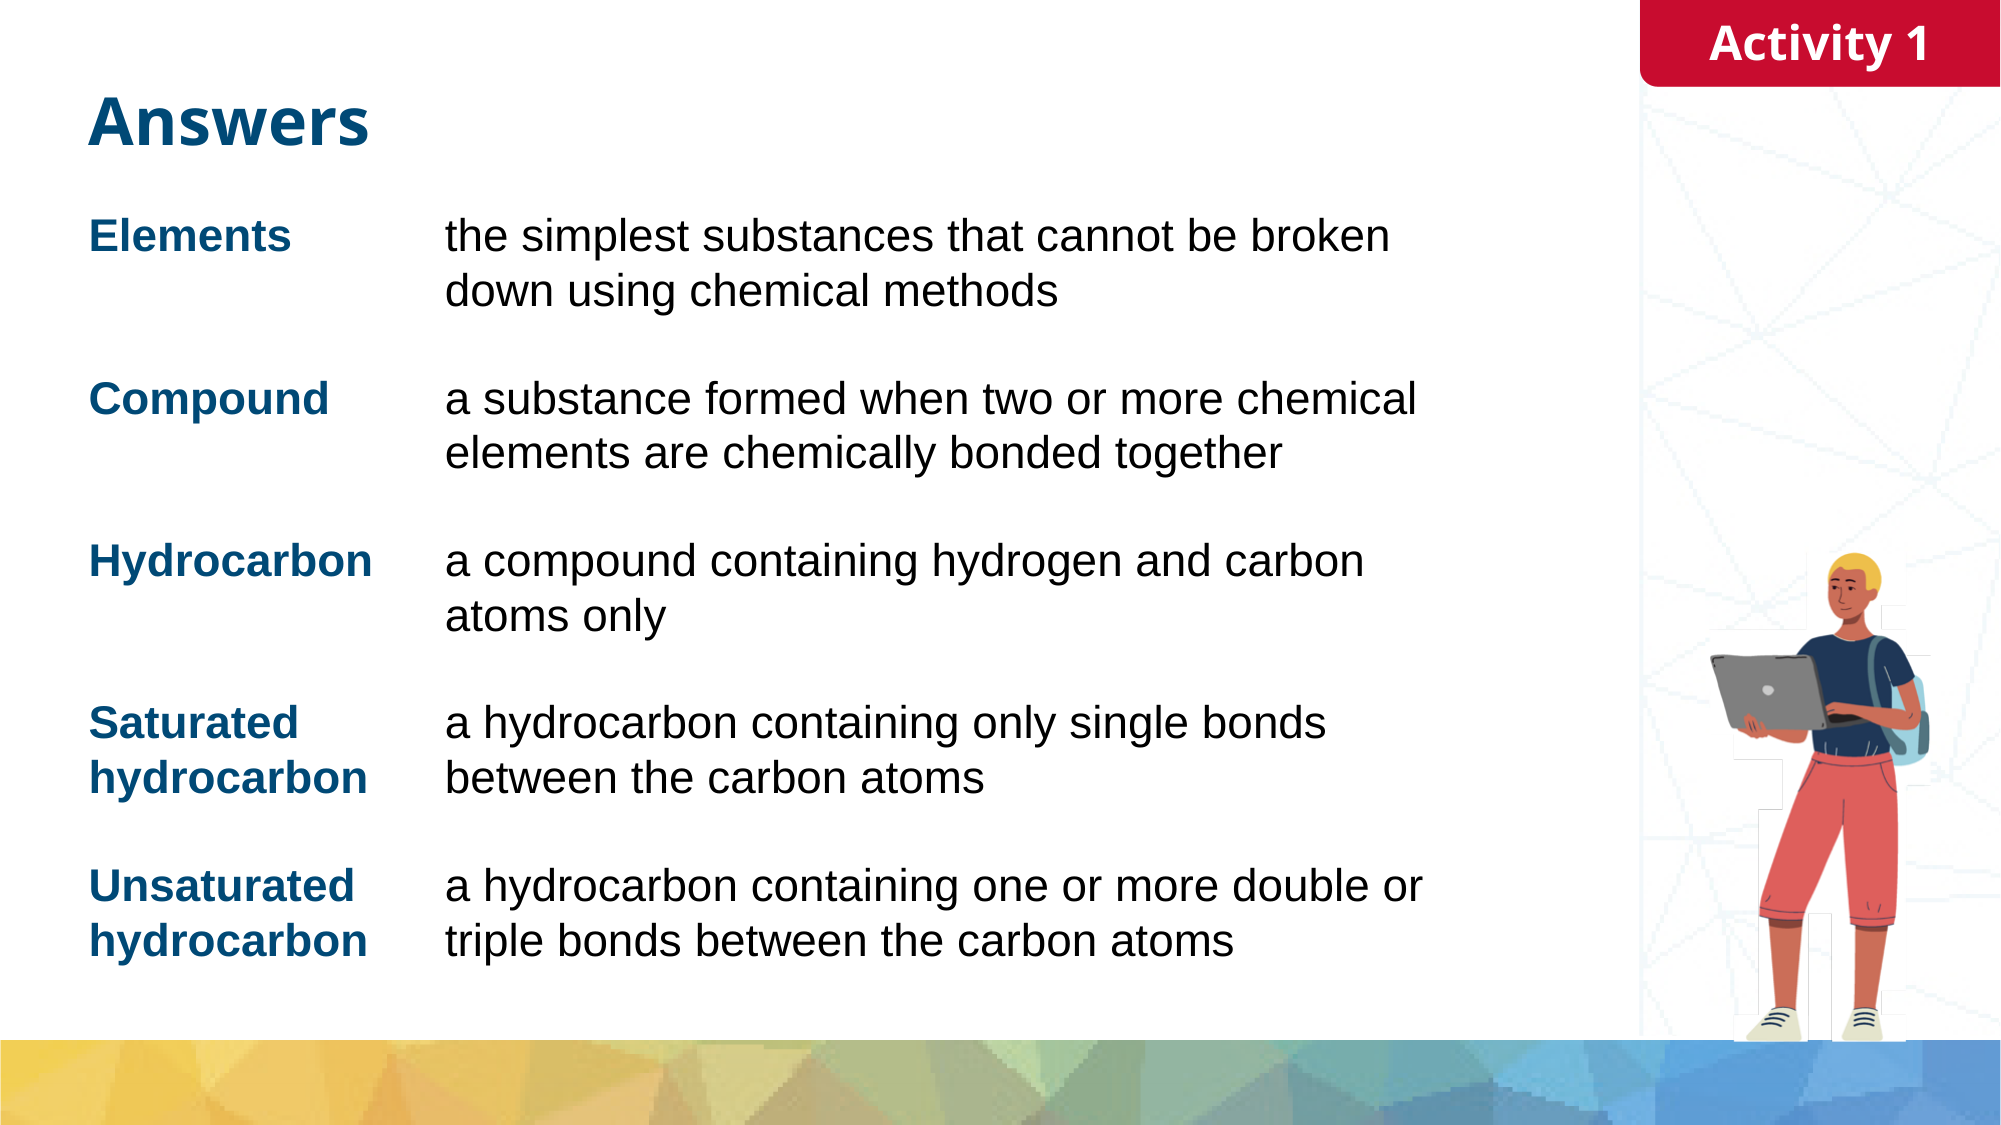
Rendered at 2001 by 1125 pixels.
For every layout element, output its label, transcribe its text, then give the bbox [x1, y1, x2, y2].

table_cell a hydrocarbon containing only single bonds between the carbon atoms [445, 694, 1565, 856]
picture [0, 0, 2001, 1125]
table_cell a substance formed when two or more chemical elements are chemically bonded together [445, 369, 1565, 532]
table_header the simplest substances that cannot be broken down using chemical methods [445, 207, 1565, 369]
table_header Elements [89, 207, 445, 369]
table_cell a hydrocarbon containing one or more double or triple bonds between the carbon atoms [445, 856, 1565, 1019]
table_cell a compound containing hydrogen and carbon atoms only [445, 532, 1565, 694]
table_cell Unsaturated hydrocarbon [89, 856, 445, 1019]
table_cell Saturated hydrocarbon [89, 694, 445, 856]
table_cell Hydrocarbon [89, 532, 445, 694]
table_cell Compound [89, 369, 445, 532]
title Answers [88, 88, 1566, 161]
